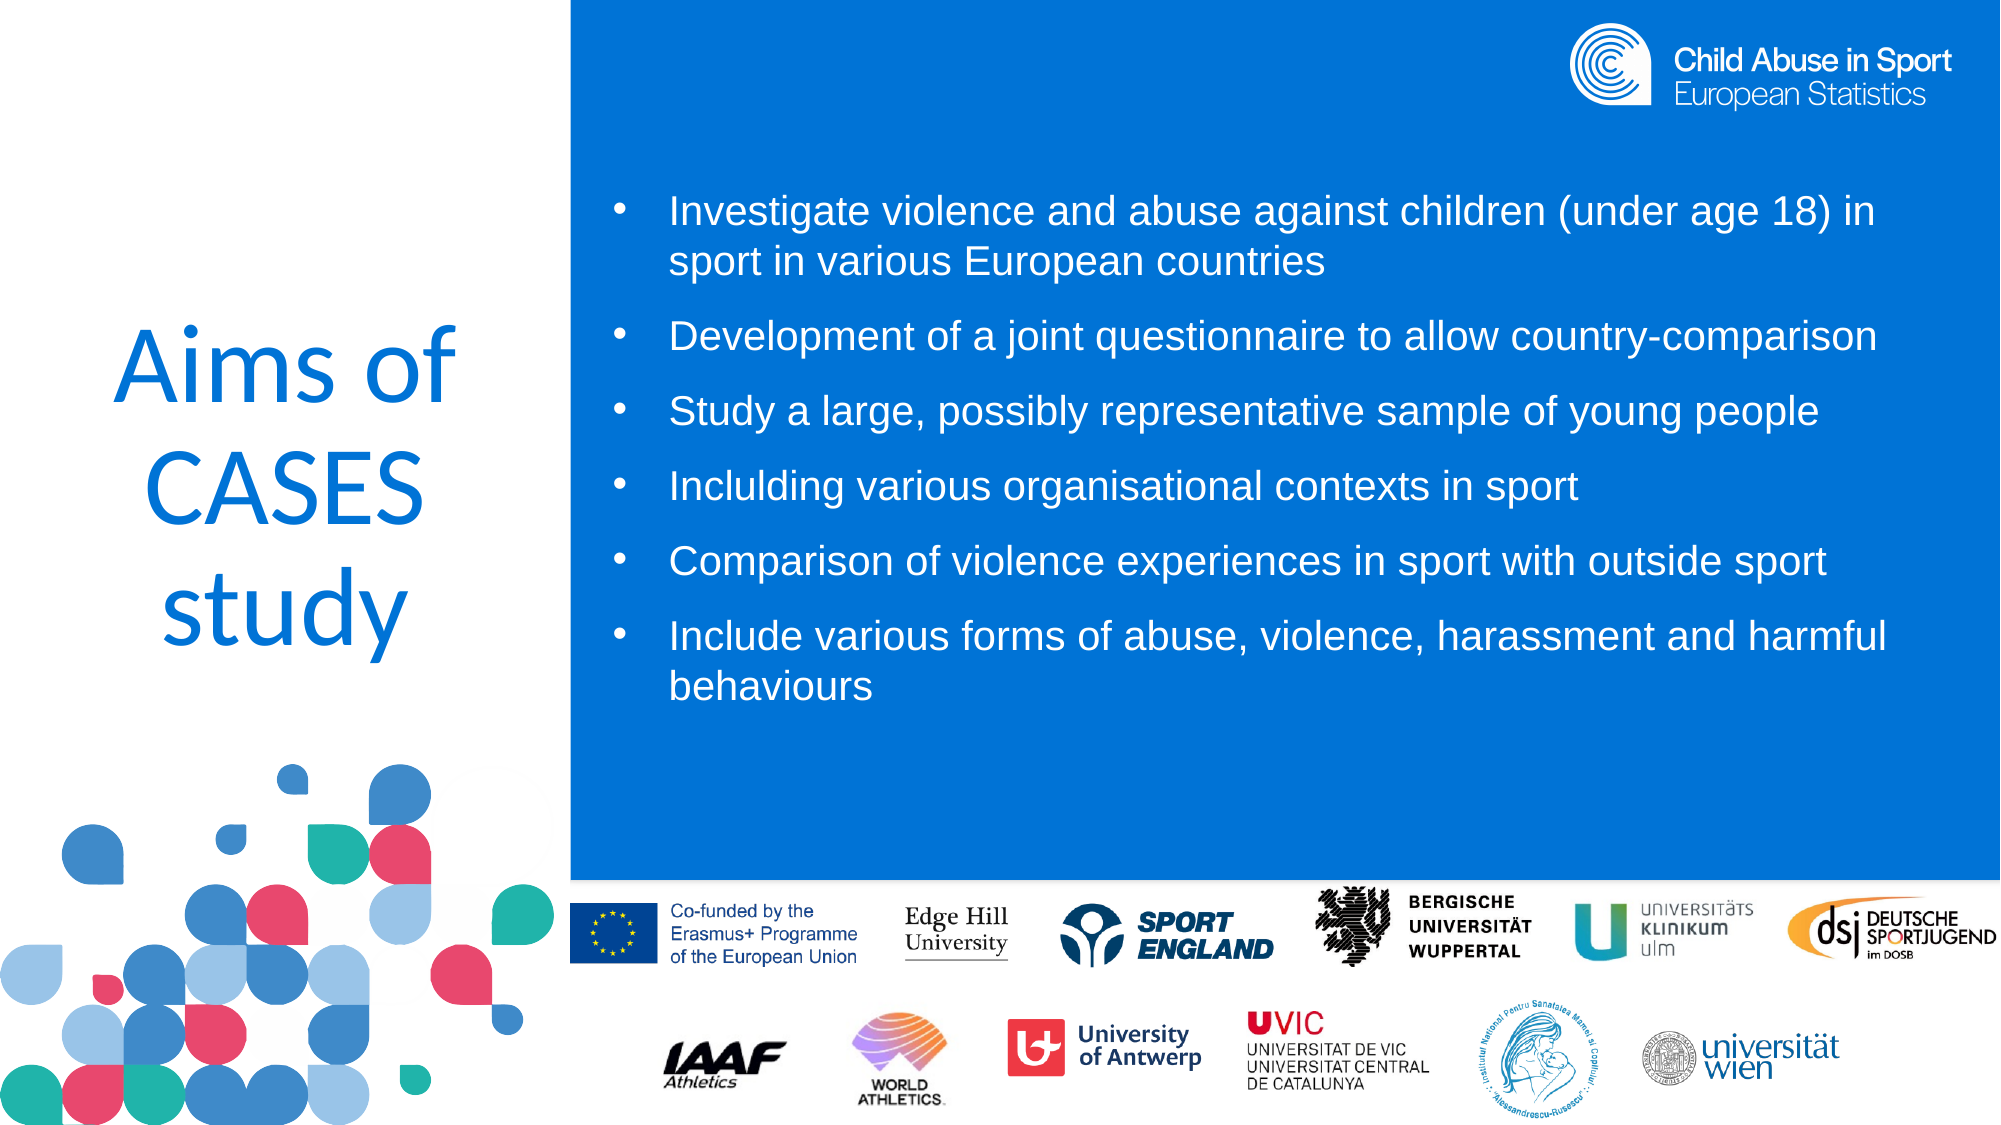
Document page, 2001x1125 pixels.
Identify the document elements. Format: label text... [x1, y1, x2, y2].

picture [0, 764, 554, 1125]
list Aims of CASES study [0, 0, 571, 1125]
picture [570, 880, 2000, 1125]
text_box Investigate violence and abuse against children (under age 18) in sport in various European countries Development of a joint questionnaire to allow country-comparison Study a large, possibly representative sample of young people Inclulding various organisational contexts in sport Comparison of violence experiences in sport with outside sport Include various forms of abuse, violence, harassment and harmful behaviours [597, 176, 1941, 766]
picture [1522, 0, 2000, 153]
